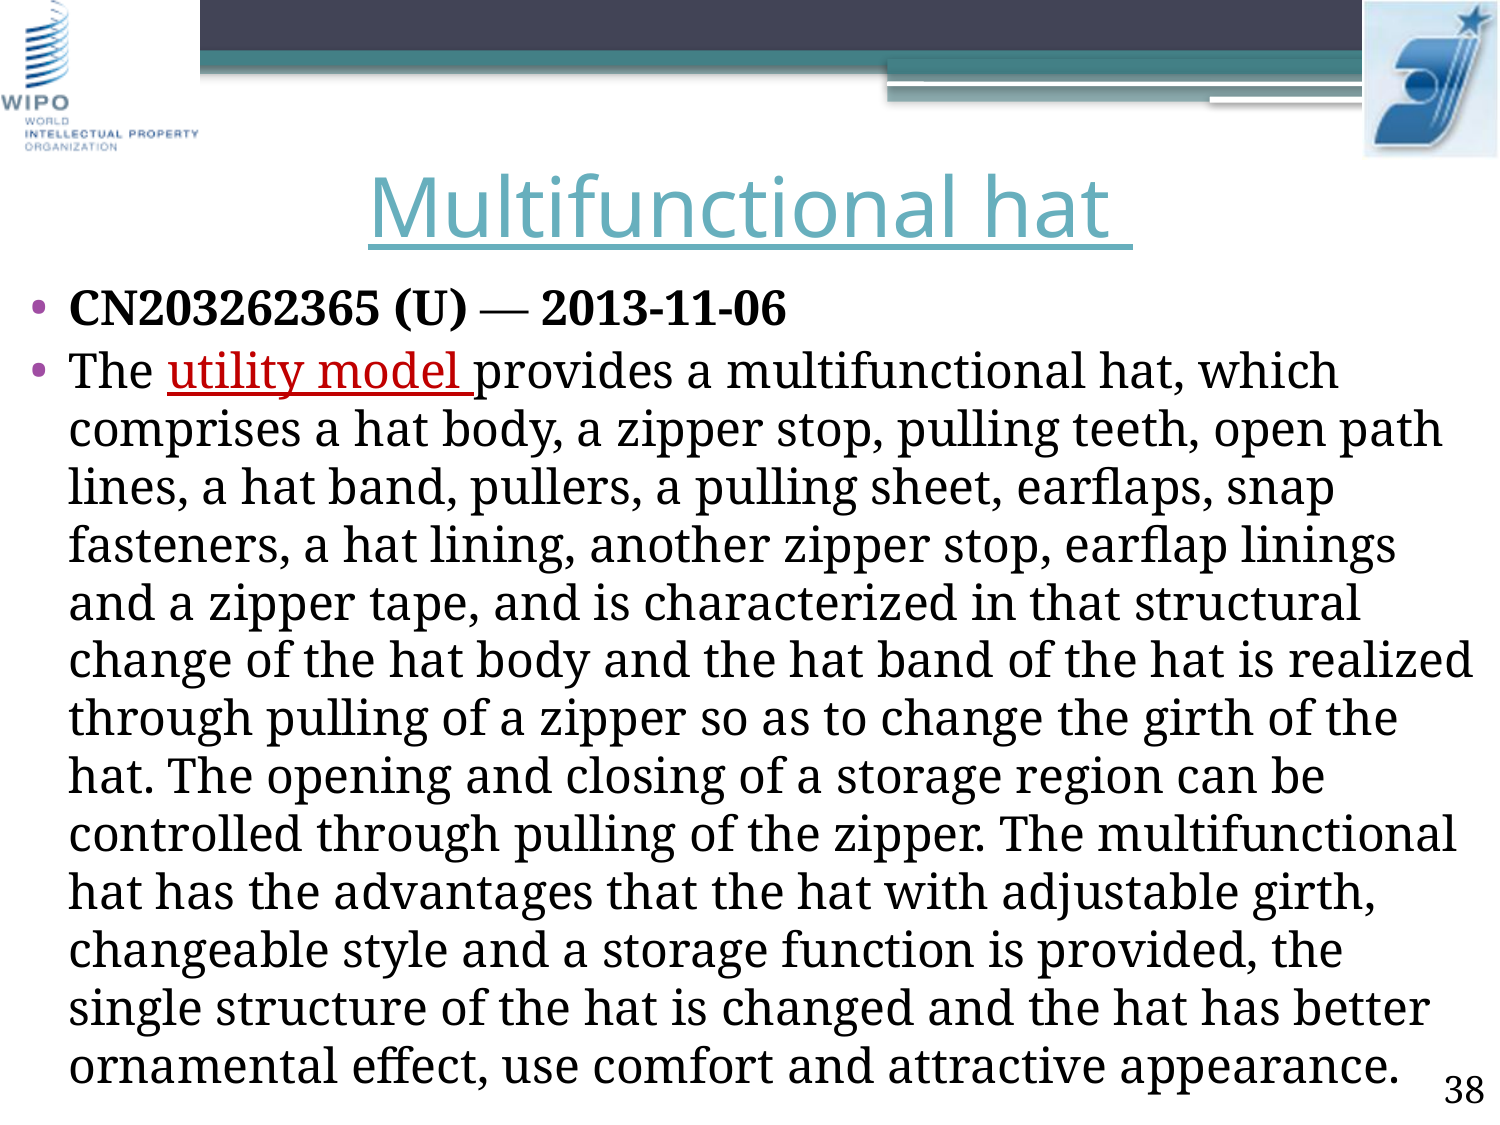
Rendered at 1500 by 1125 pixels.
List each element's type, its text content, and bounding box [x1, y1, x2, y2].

title Multifunctional hat [75, 140, 1425, 269]
picture [0, 0, 200, 153]
list CN203262365 (U) ― 2013-11-06 The utility model provides a multifunctional hat, which comprises a hat body, a zipper stop, pulling teeth, open path lines, a hat band, pullers, a pulling sheet, earflaps, snap fasteners, a hat lining, another zipper stop, earflap linings and a zipper tape, and is characterized in that structural change of the hat body and the hat band of the hat is realized through pulling of a zipper so as to change the girth of the hat. The opening and closing of a storage region can be controlled through pulling of the zipper. The multifunctional hat has the advantages that the hat with adjustable girth, changeable style and a storage function is provided, the single structure of the hat is changed and the hat has better ornamental effect, use comfort and attractive appearance. [0, 269, 1500, 1125]
picture [1362, 0, 1500, 161]
slide_number 38 [1374, 1065, 1500, 1125]
